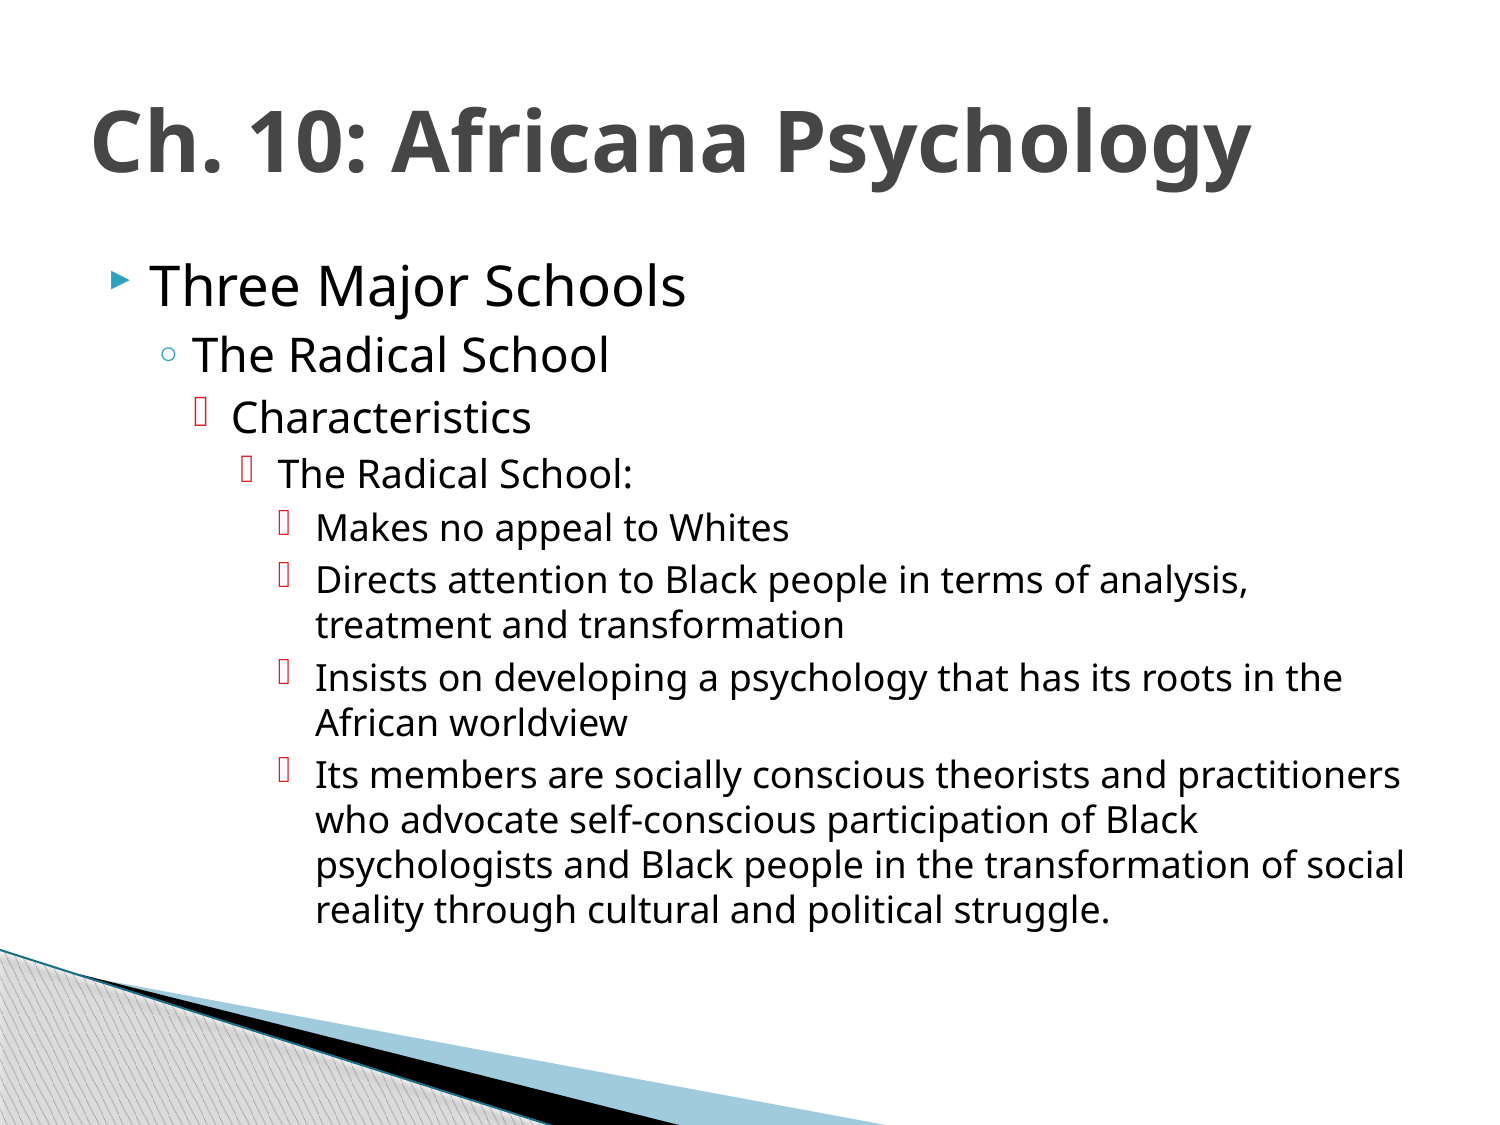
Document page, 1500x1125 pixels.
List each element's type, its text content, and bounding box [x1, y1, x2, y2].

title Ch. 10: Africana Psychology [75, 45, 1425, 233]
list Three Major Schools The Radical School Characteristics The Radical School: Makes no appeal to Whites Directs attention to Black people in terms of analysis, treatment and transformation Insists on developing a psychology that has its roots in the African worldview Its members are socially conscious theorists and practitioners who advocate self-conscious participation of Black psychologists and Black people in the transformation of social reality through cultural and political struggle. [74, 242, 1426, 986]
